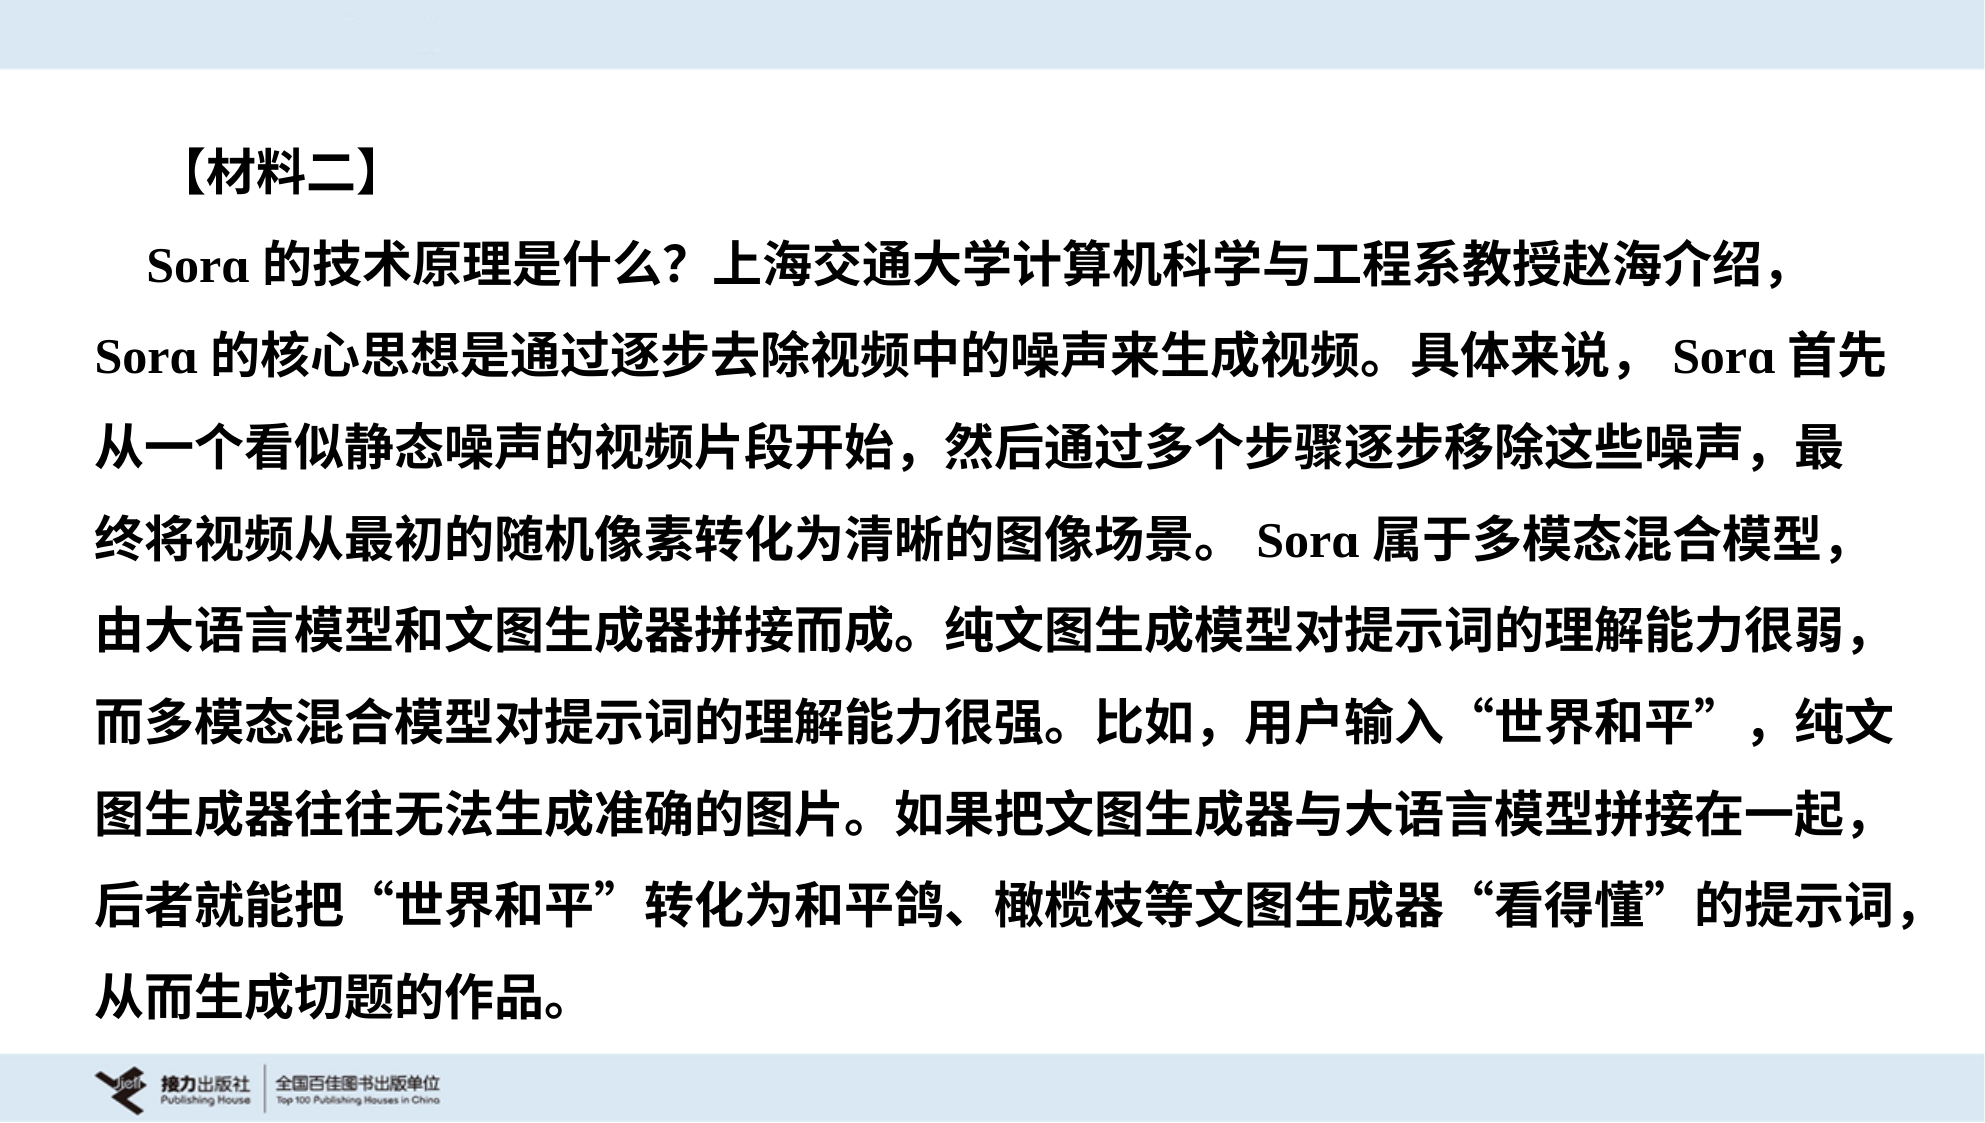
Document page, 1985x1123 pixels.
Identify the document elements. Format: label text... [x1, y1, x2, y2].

picture [0, 0, 1985, 1122]
text_box 【材料二】 Sorɑ的技术原理是什么？上海交通大学计算机科学与工程系教授赵海介绍， Sorɑ的核心思想是通过逐步去除视频中的噪声来生成视频。具体来说，Sorɑ首先 从一个看似静态噪声的视频片段开始，然后通过多个步骤逐步移除这些噪声，最 终将视频从最初的随机像素转化为清晰的图像场景。Sorɑ属于多模态混合模型， 由大语言模型和文图生成器拼接而成。纯文图生成模型对提示词的理解能力很弱， 而多模态混合模型对提示词的理解能力很强。比如，用户输入“世界和平”，纯文 图生成器往往无法生成准确的图片。如果把文图生成器与大语言模型拼接在一起， 后者就能把“世界和平”转化为和平鸽、橄榄枝等文图生成器“看得懂”的提示词， 从而生成切题的作品。 [94, 108, 1892, 1026]
